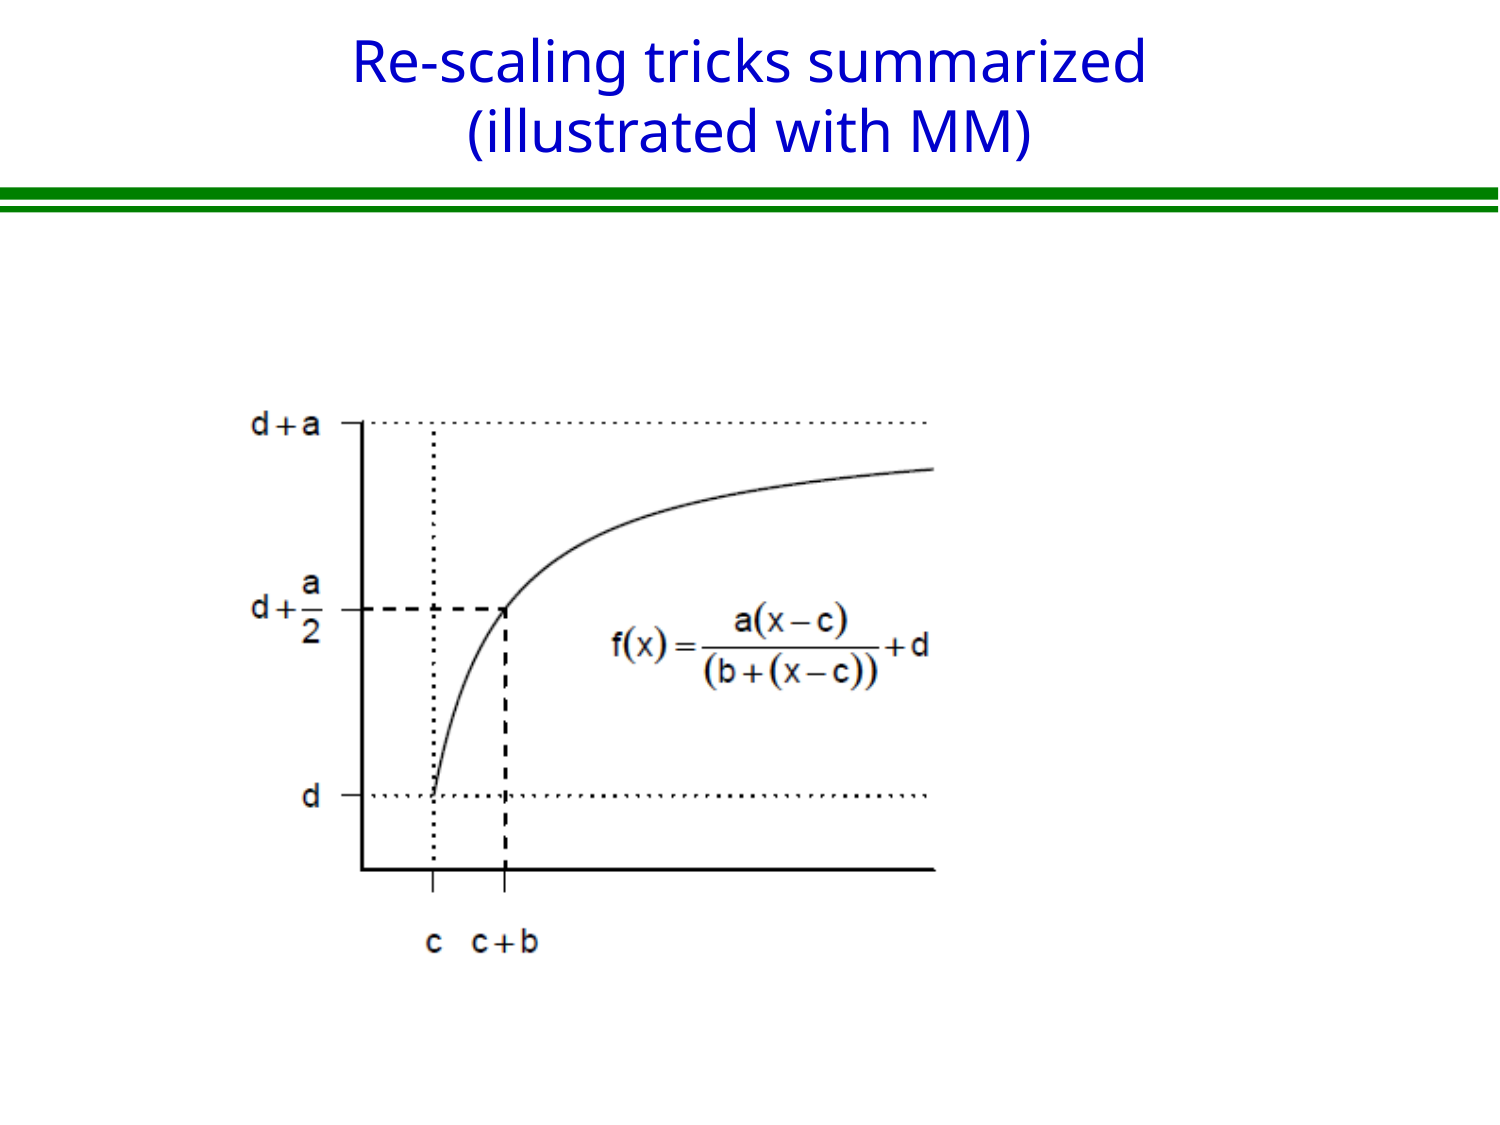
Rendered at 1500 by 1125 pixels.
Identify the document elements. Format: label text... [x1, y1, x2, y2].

picture [187, 362, 1108, 1025]
title Re-scaling tricks summarized (illustrated with MM) [112, 0, 1388, 188]
